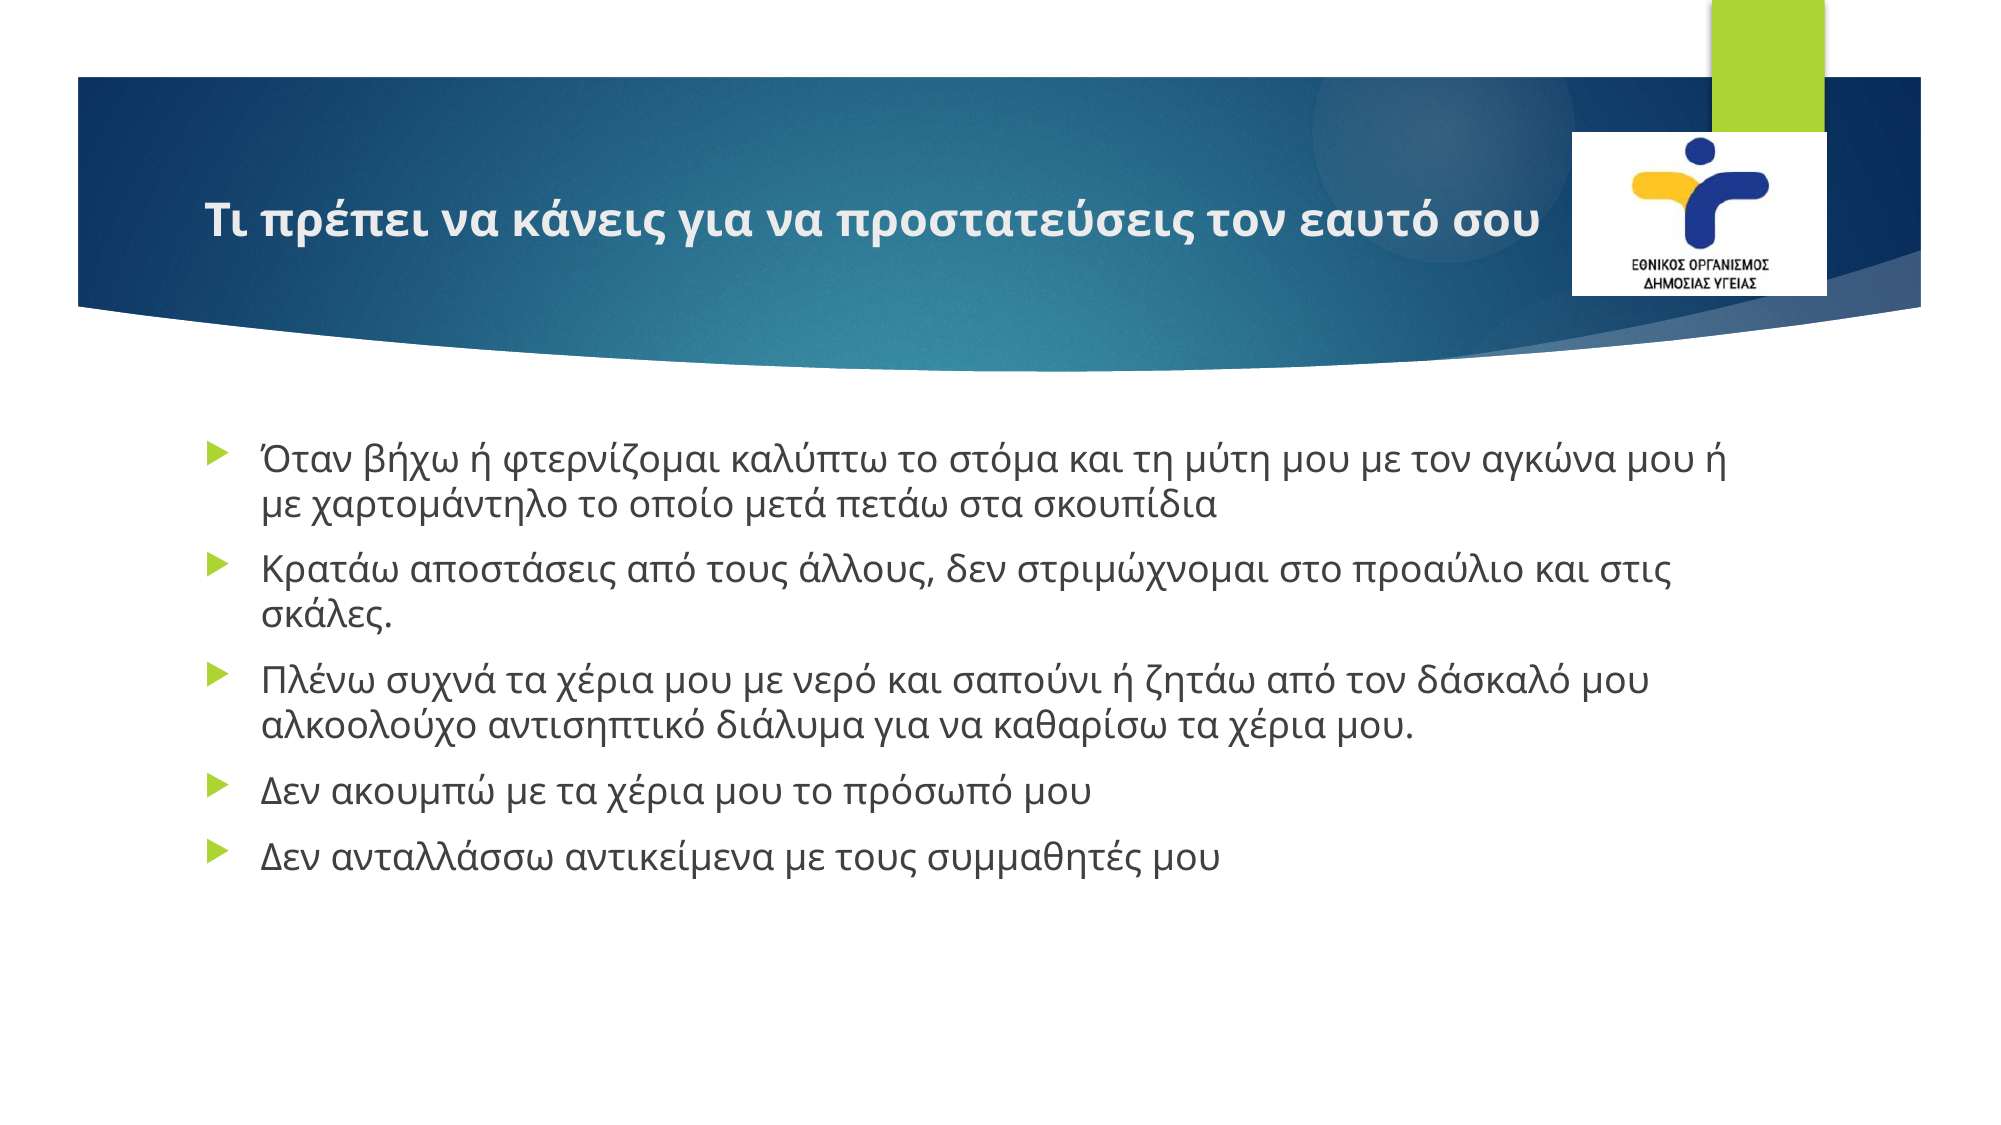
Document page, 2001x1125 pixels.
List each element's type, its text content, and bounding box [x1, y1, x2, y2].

picture [1571, 131, 1827, 296]
list Όταν βήχω ή φτερνίζομαι καλύπτω το στόμα και τη μύτη μου με τον αγκώνα μου ή με χαρτομάντηλο το οποίο μετά πετάω στα σκουπίδια Κρατάω αποστάσεις από τους άλλους, δεν στριμώχνομαι στο προαύλιο και στις σκάλες. Πλένω συχνά τα χέρια μου με νερό και σαπούνι ή ζητάω από τον δάσκαλό μου αλκοολούχο αντισηπτικό διάλυμα για να καθαρίσω τα χέρια μου. Δεν ακουμπώ με τα χέρια μου το πρόσωπό μου Δεν ανταλλάσσω αντικείμενα με τους συμμαθητές μου [189, 427, 1777, 1048]
title Τι πρέπει να κάνεις για να προστατεύσεις τον εαυτό σου [189, 159, 1566, 276]
